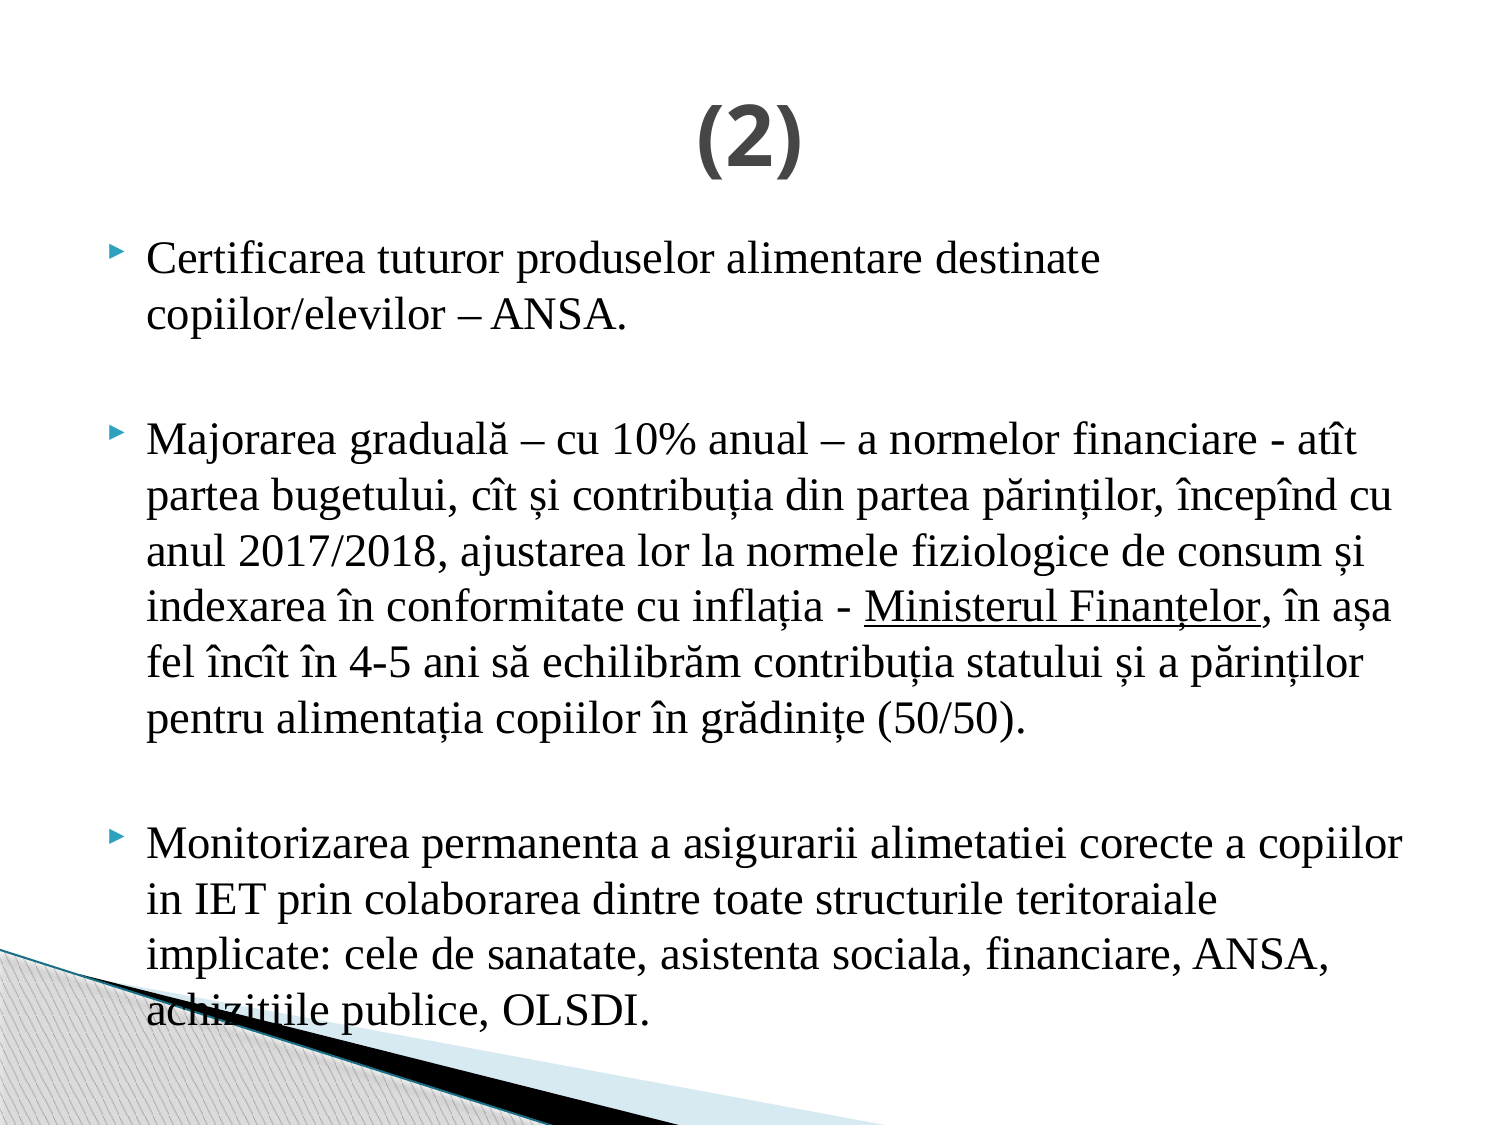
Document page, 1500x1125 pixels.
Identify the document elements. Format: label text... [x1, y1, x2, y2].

title (2) [75, 45, 1425, 220]
list Certificarea tuturor produselor alimentare destinate copiilor/elevilor – ANSA. Majorarea graduală – cu 10% anual – a normelor financiare - atît partea bugetului, cît și contribuția din partea părinților, începînd cu anul 2017/2018, ajustarea lor la normele fiziologice de consum și indexarea în conformitate cu inflația - Ministerul Finanțelor, în așa fel încît în 4-5 ani să echilibrăm contribuția statului și a părinților pentru alimentația copiilor în grădinițe (50/50). Monitorizarea permanenta a asigurarii alimetatiei corecte a copiilor in IET prin colaborarea dintre toate structurile teritoraiale implicate: cele de sanatate, asistenta sociala, financiare, ANSA, achizitiile publice, OLSDI. [75, 220, 1425, 1047]
